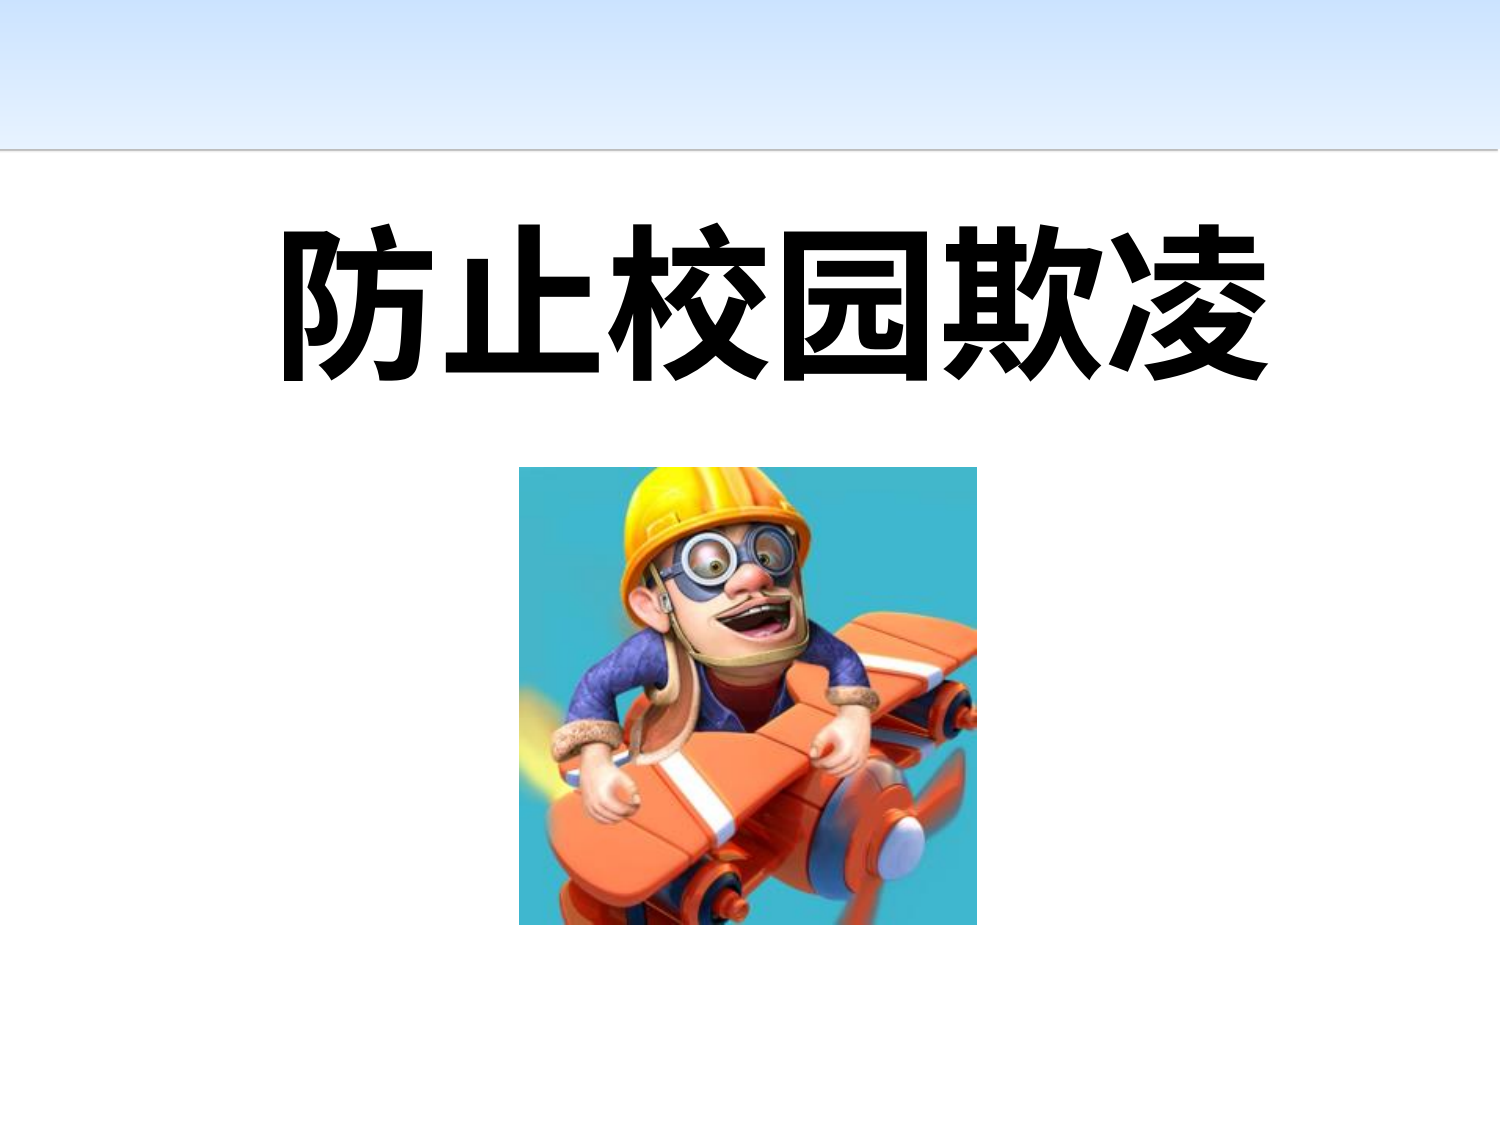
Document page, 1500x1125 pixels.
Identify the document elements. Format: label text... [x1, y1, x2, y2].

picture [519, 467, 977, 926]
text_box 防止校园欺凌 [257, 192, 1288, 407]
